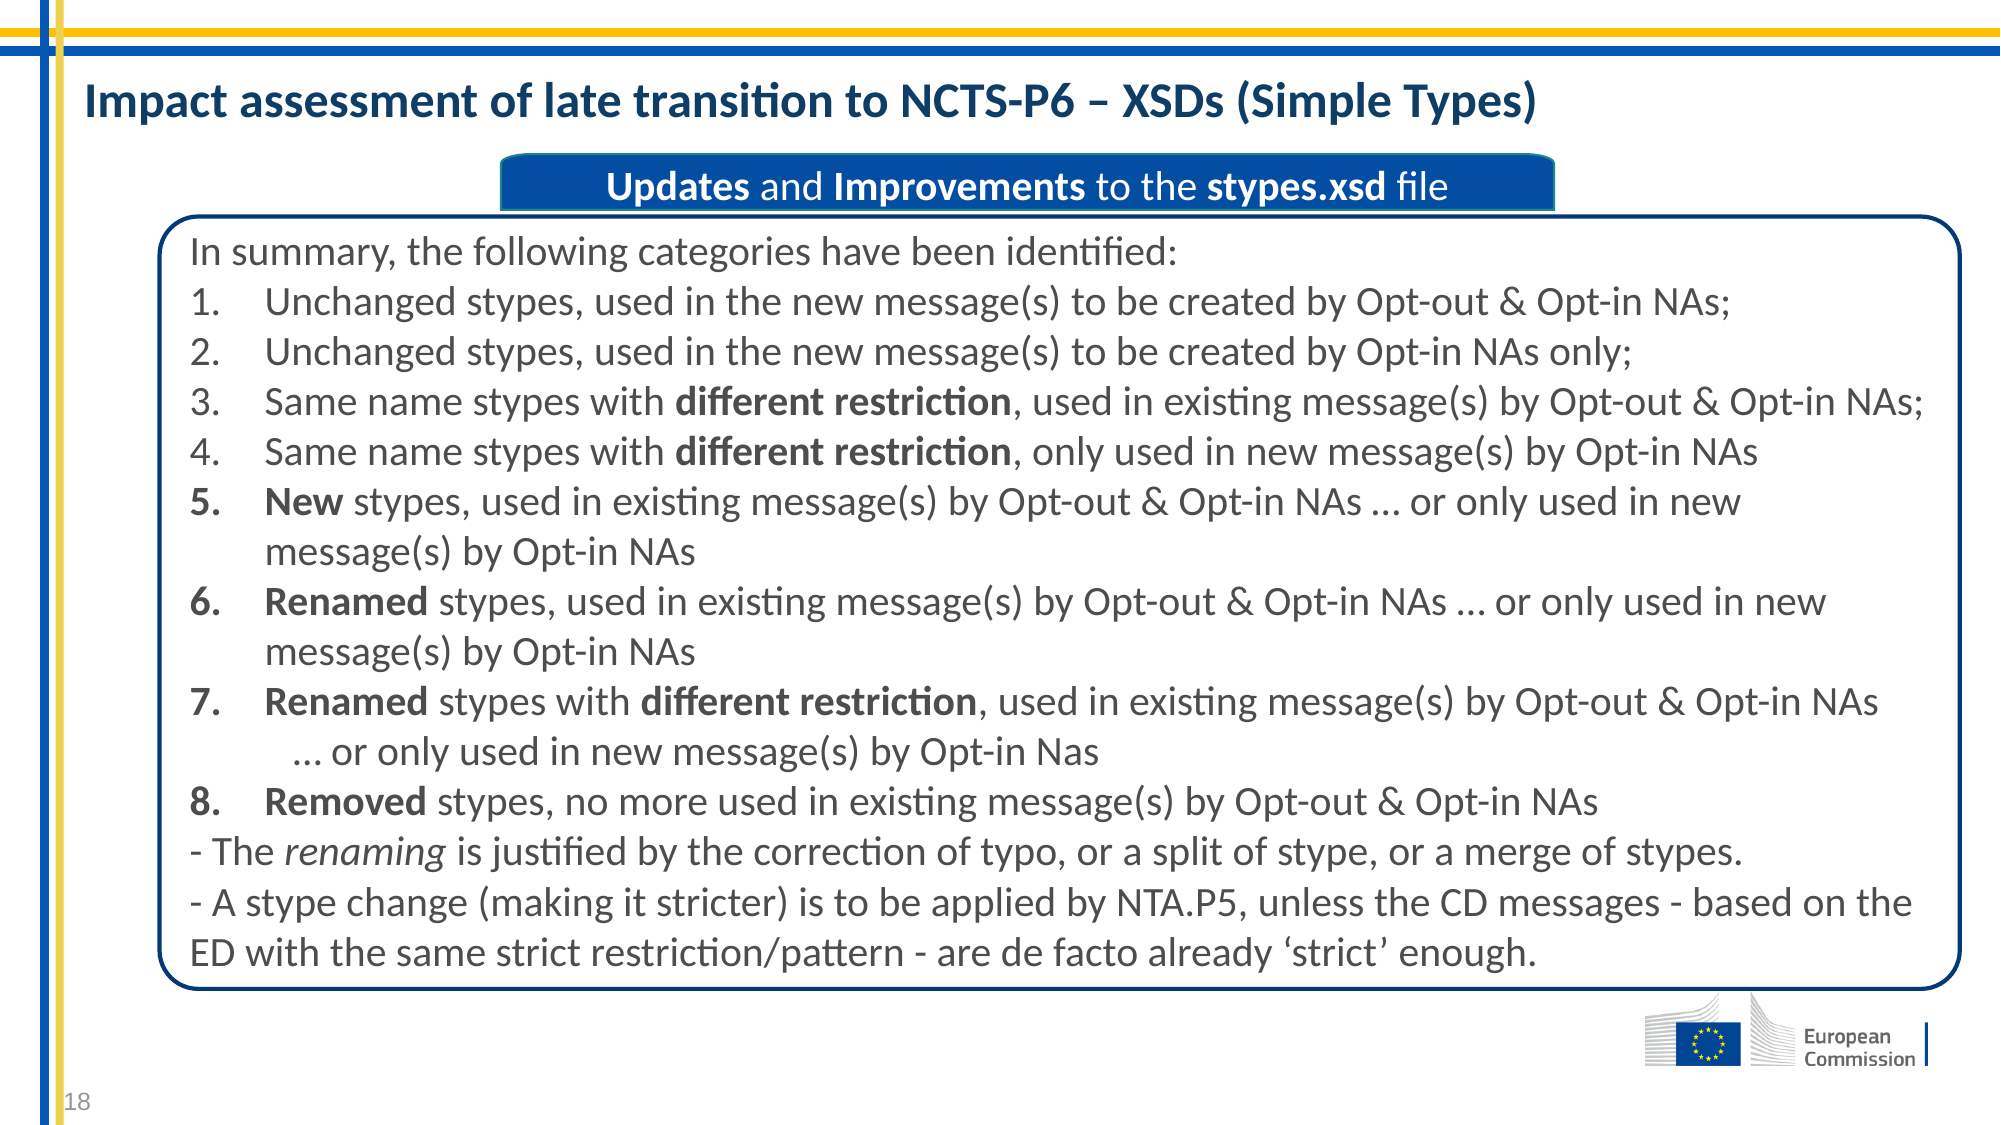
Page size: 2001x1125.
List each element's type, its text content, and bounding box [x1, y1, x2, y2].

text_box [55, 0, 64, 1070]
text_box [0, 46, 40, 56]
text_box [40, 0, 49, 1125]
text_box [49, 46, 55, 56]
text_box Impact assessment of late transition to NCTS-P6 – XSDs (Simple Types) [69, 60, 1587, 135]
text_box [64, 46, 2000, 56]
text_box [64, 28, 2000, 37]
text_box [159, 154, 1960, 989]
text_box [49, 28, 55, 37]
text_box [0, 28, 40, 37]
slide_number 18 [48, 1070, 499, 1125]
picture [1645, 991, 1928, 1066]
